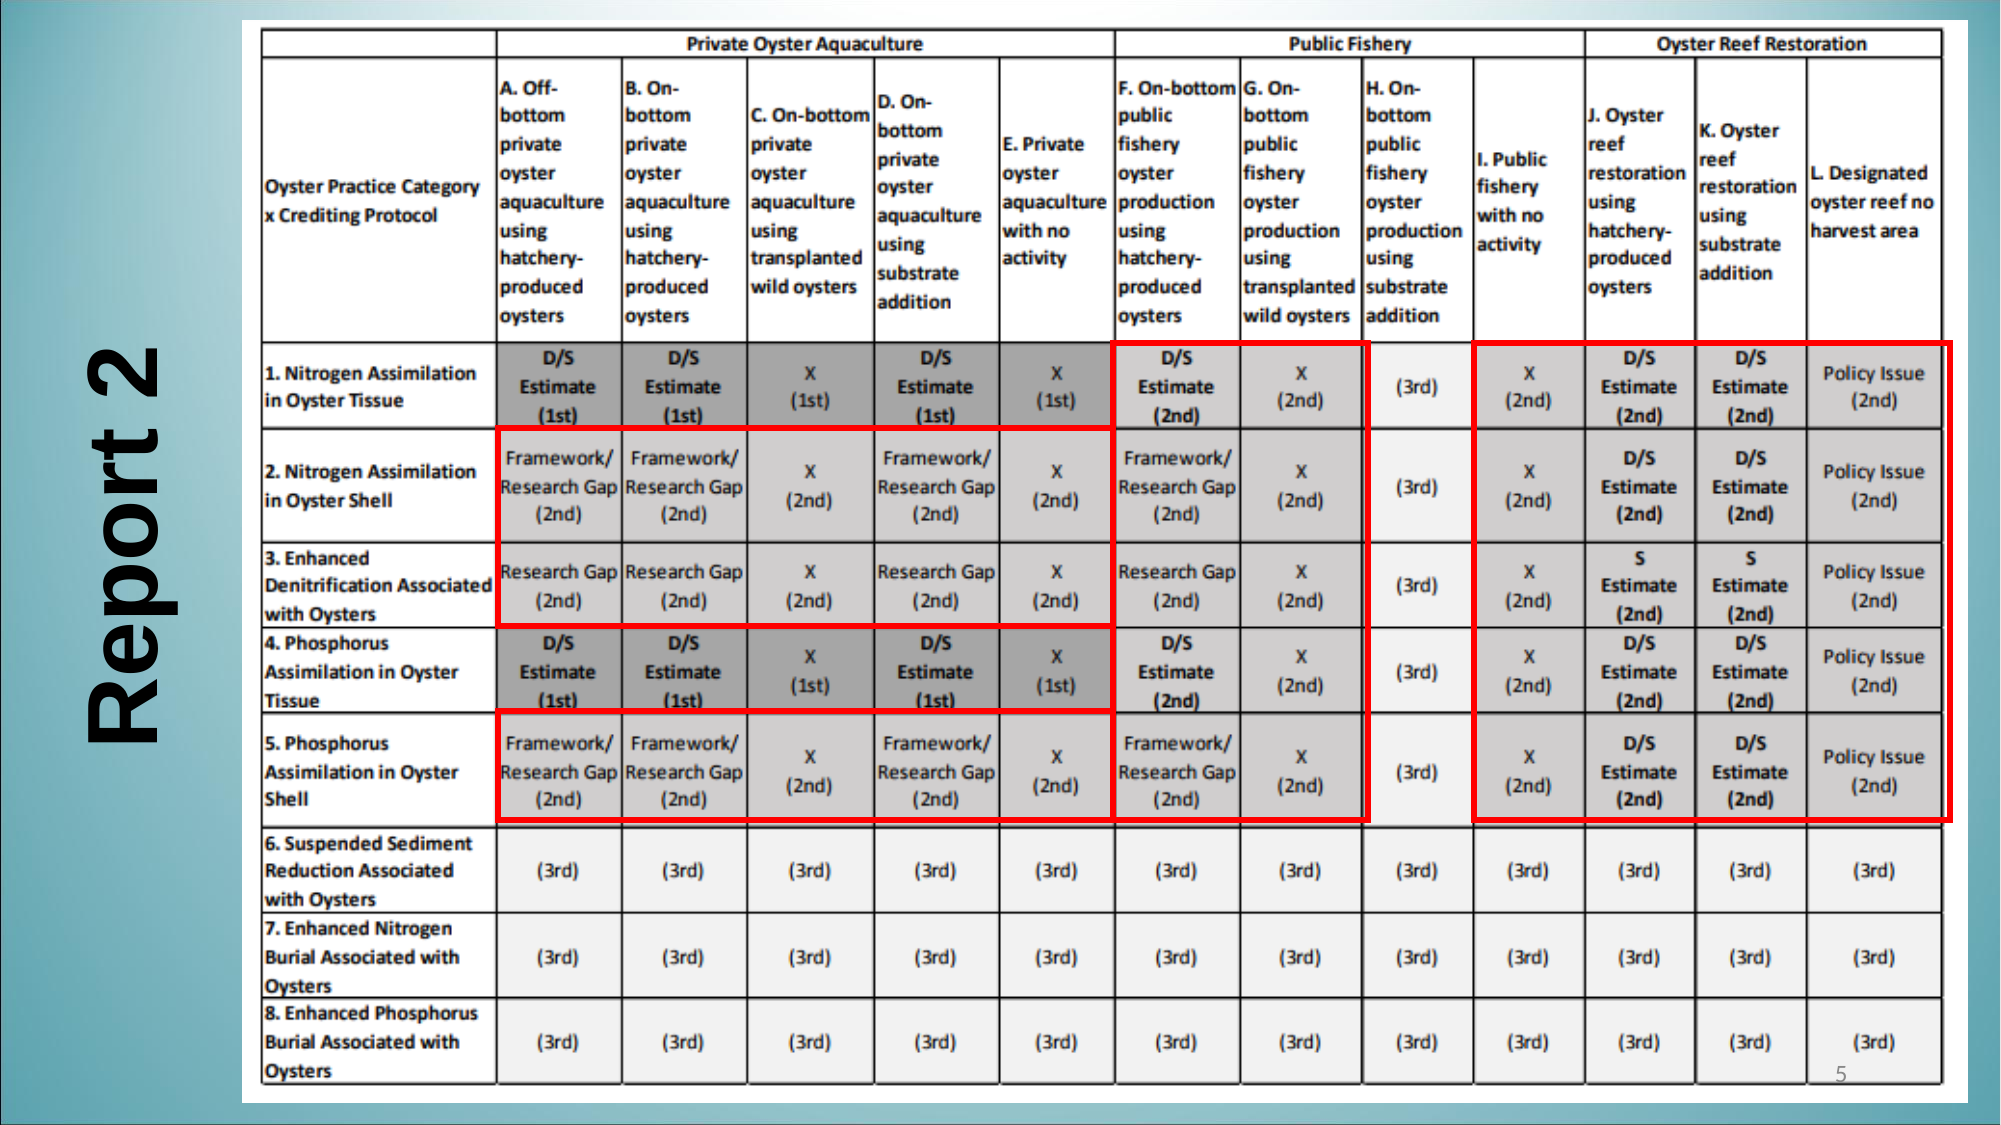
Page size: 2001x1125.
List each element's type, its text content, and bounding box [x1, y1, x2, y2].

text_box Report 2 [50, 279, 185, 765]
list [242, 20, 1968, 1103]
picture [0, 0, 2001, 1125]
